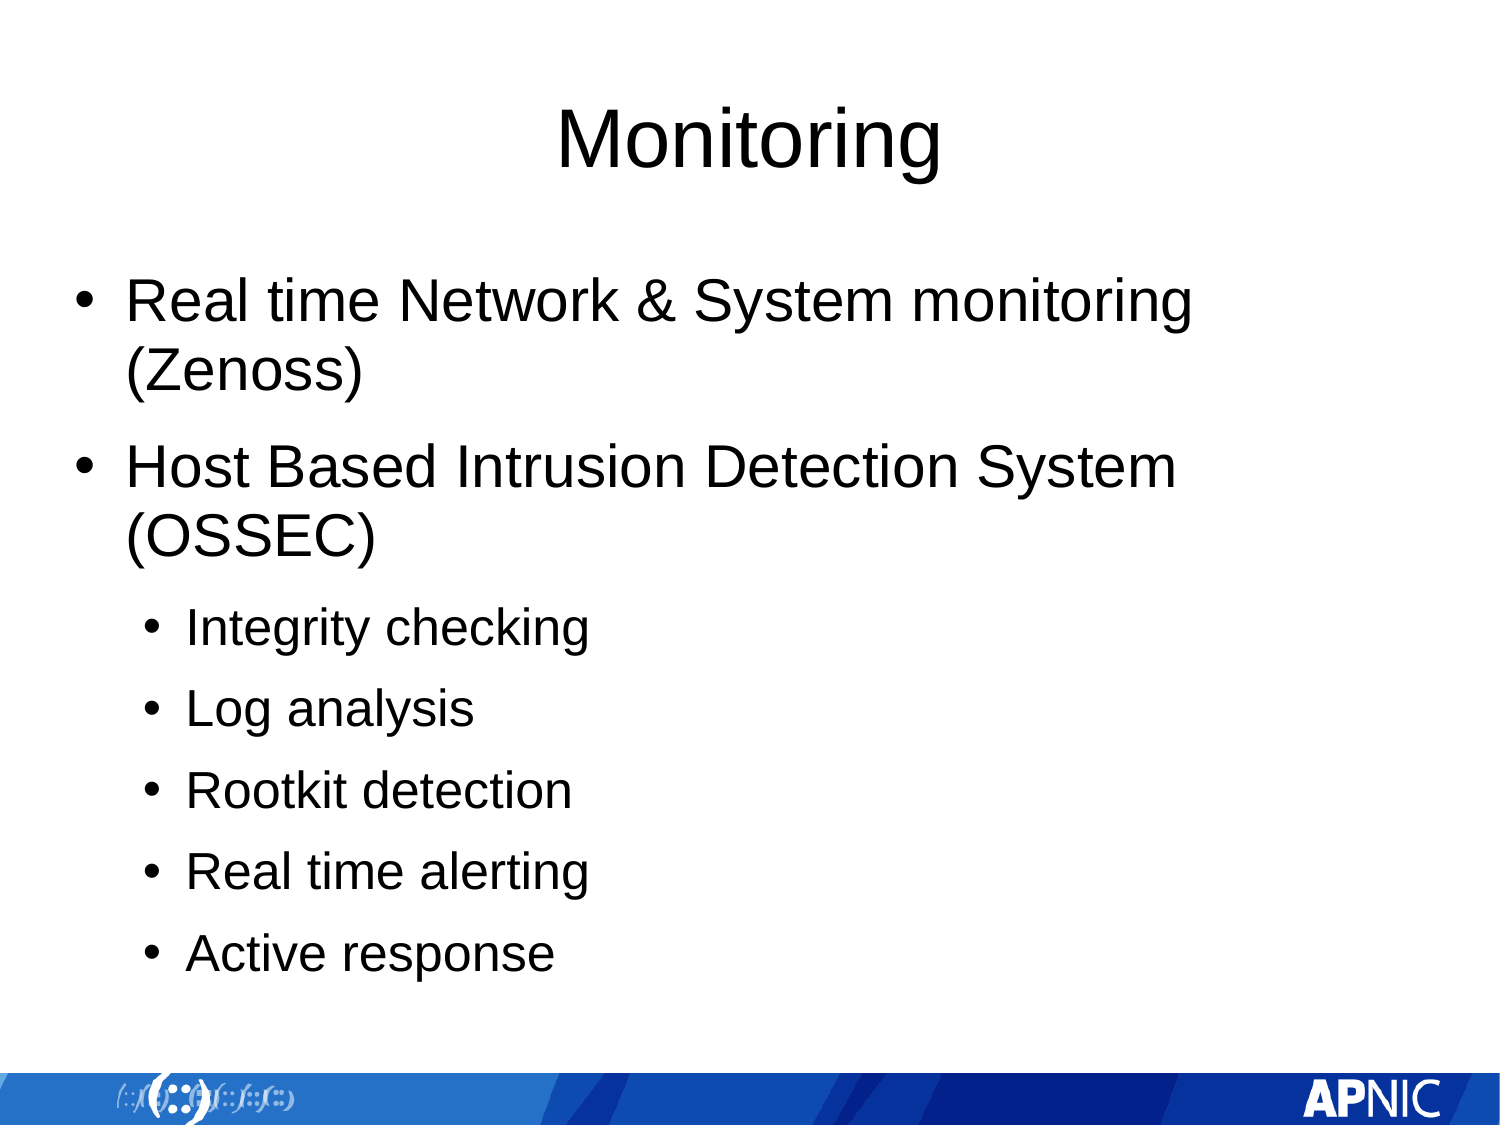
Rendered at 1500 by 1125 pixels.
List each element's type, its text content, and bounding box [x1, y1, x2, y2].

list Real time Network & System monitoring (Zenoss) Host Based Intrusion Detection System (OSSEC) Integrity checking Log analysis Rootkit detection Real time alerting Active response [74, 262, 1425, 1006]
picture [0, 1069, 1500, 1125]
title Monitoring [74, 44, 1425, 233]
